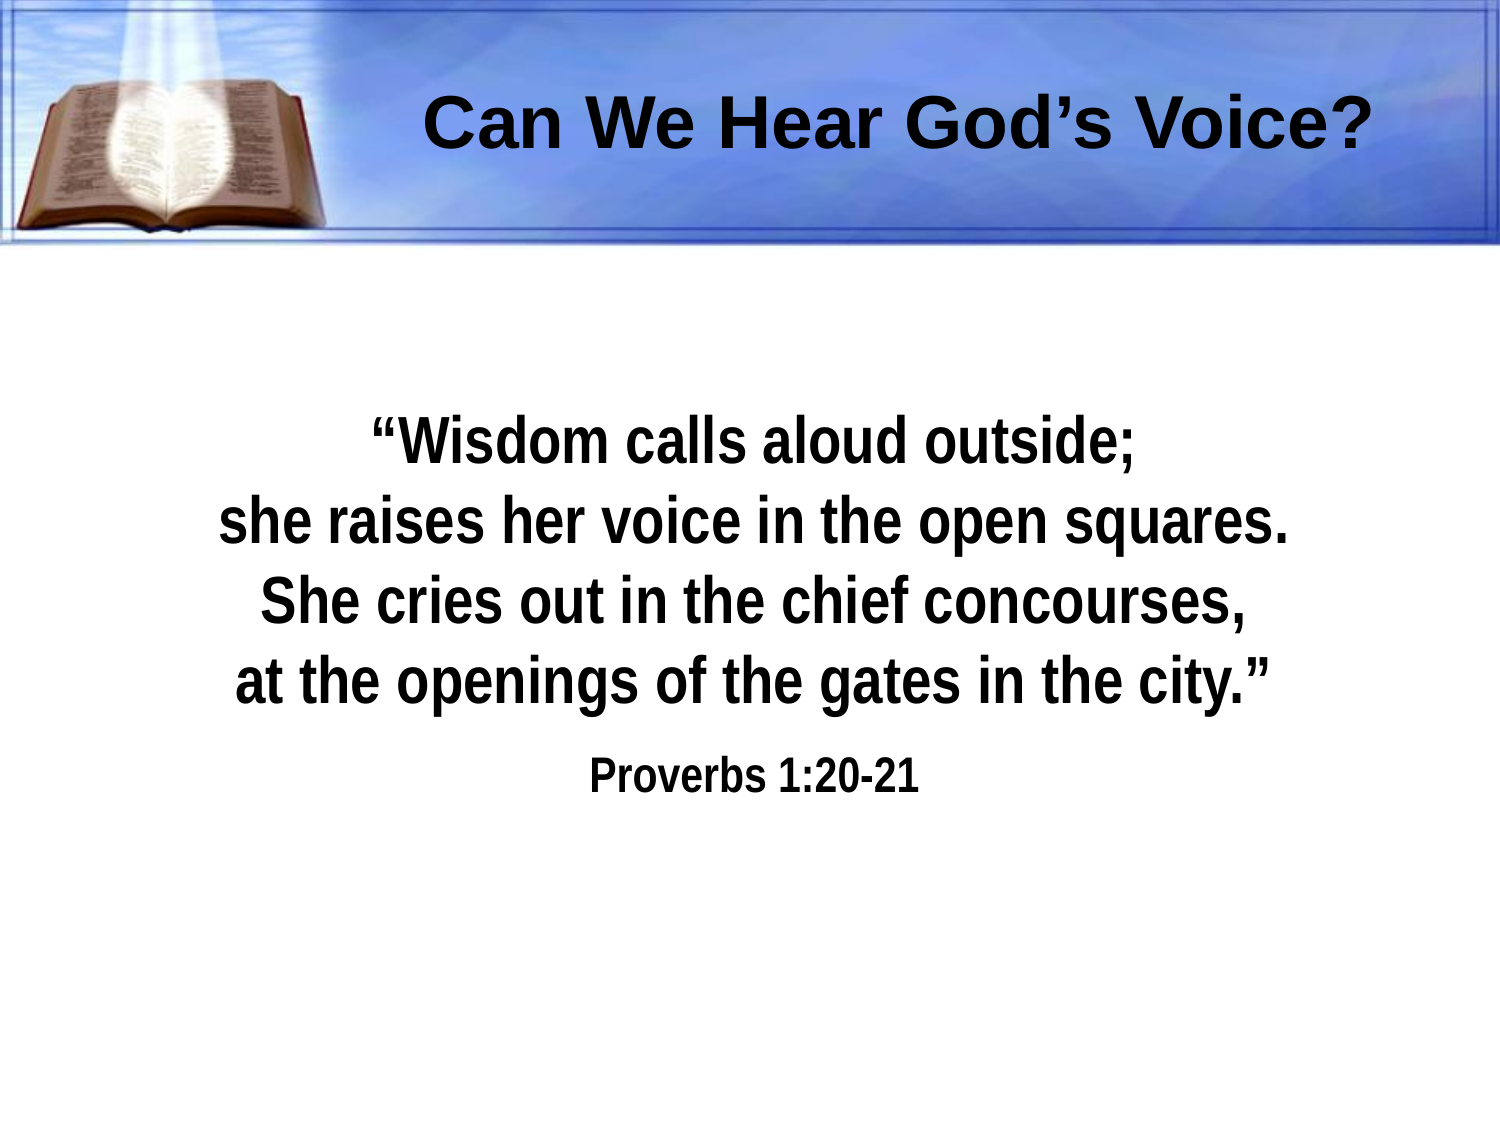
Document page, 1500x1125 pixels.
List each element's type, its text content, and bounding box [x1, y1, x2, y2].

list “Wisdom calls aloud outside; she raises her voice in the open squares. She cries out in the chief concourses, at the openings of the gates in the city.” Proverbs 1:20-21 [127, 396, 1382, 869]
title Can We Hear God’s Voice? [351, 24, 1448, 213]
picture [0, 0, 1500, 1125]
